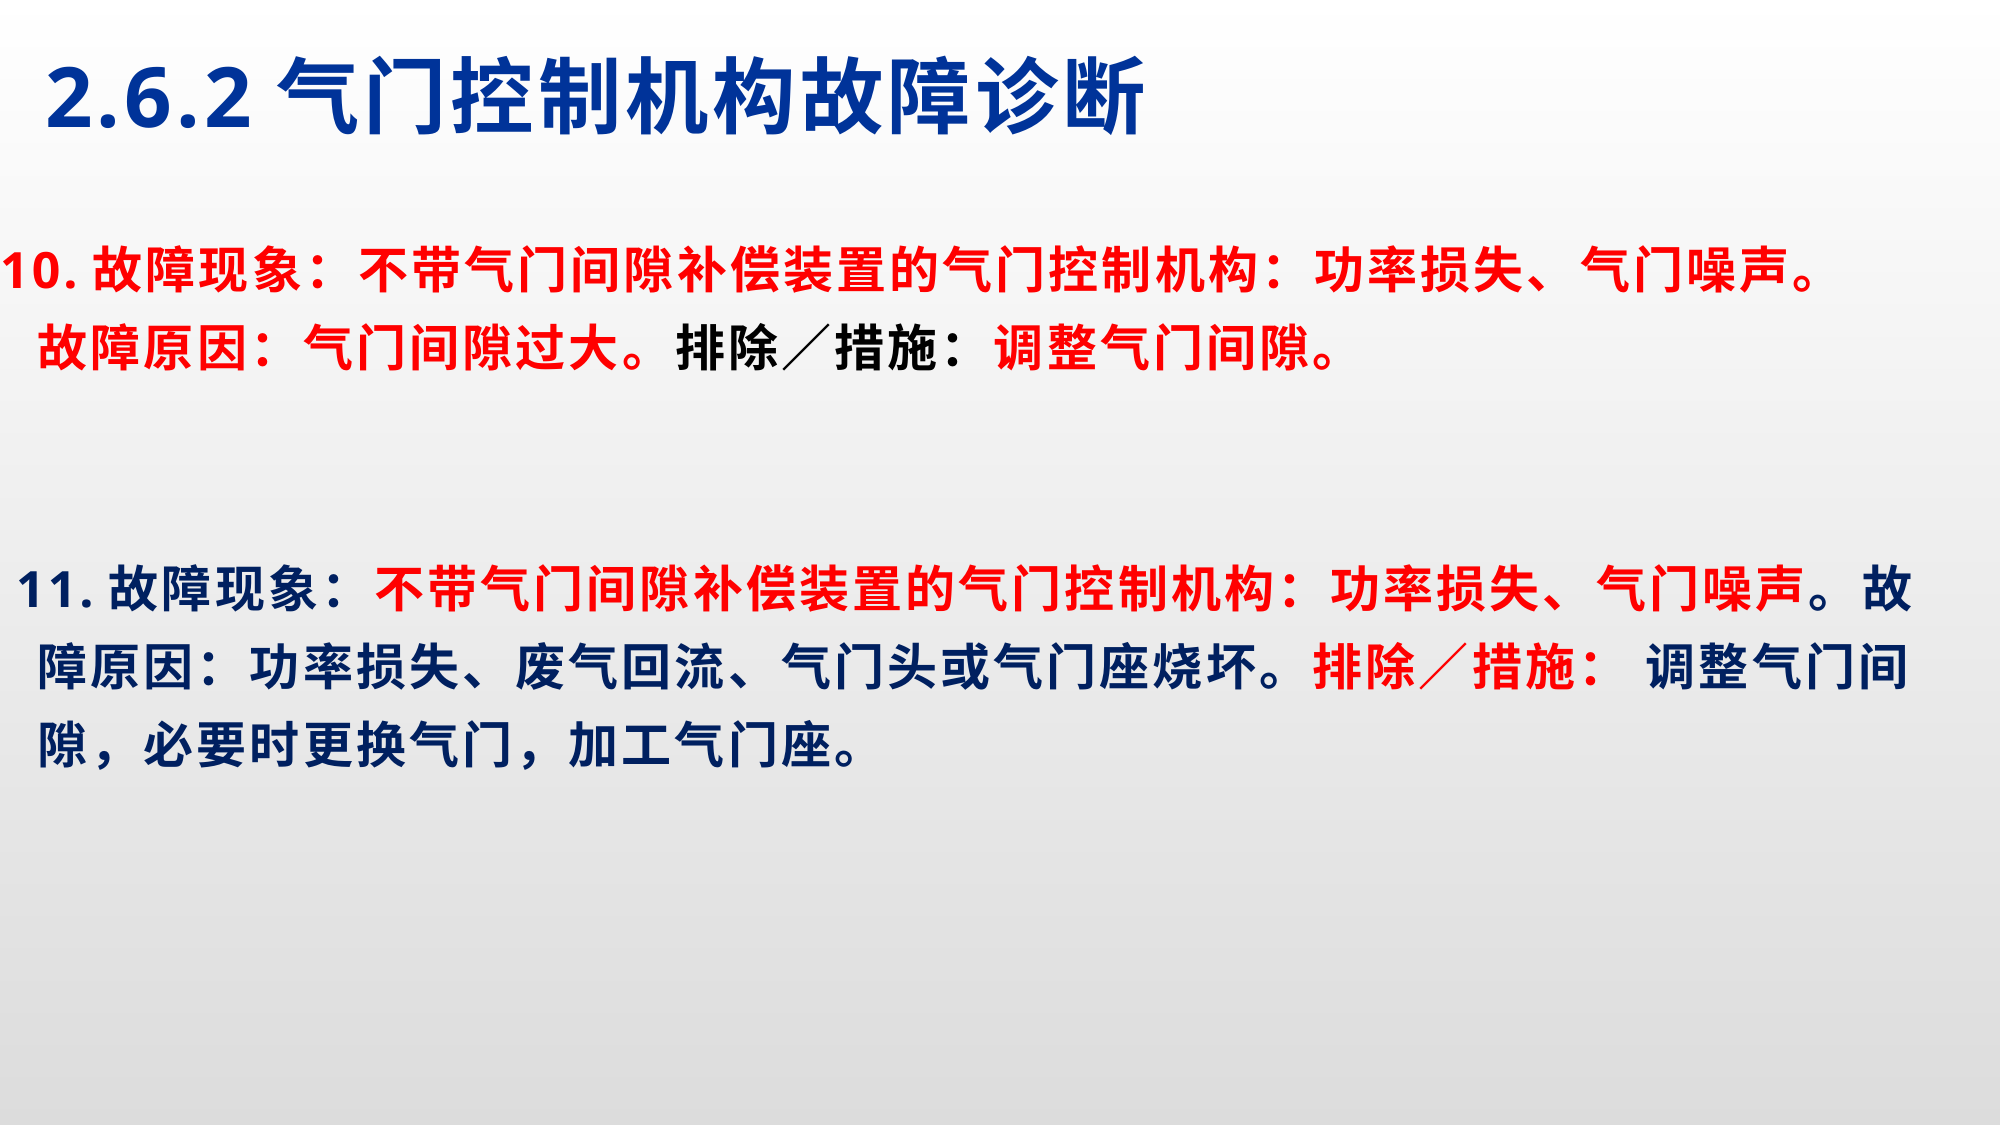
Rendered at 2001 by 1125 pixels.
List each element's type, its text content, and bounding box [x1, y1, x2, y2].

text_box 11.故障现象：不带气门间隙补偿装置的气门控制机构：功率损失、气门噪声。故障原因：功率损失、废气回流、气门头或气门座烧坏。排除／措施： 调整气门间隙，必要时更换气门，加工气门座。 [0, 531, 1973, 704]
title 2.6.2气门控制机构故障诊断 [30, 0, 1406, 188]
text_box 10.故障现象：不带气门间隙补偿装置的气门控制机构：功率损失、气门噪声。故障原因：气门间隙过大。排除／措施：调整气门间隙。 [0, 213, 1878, 385]
